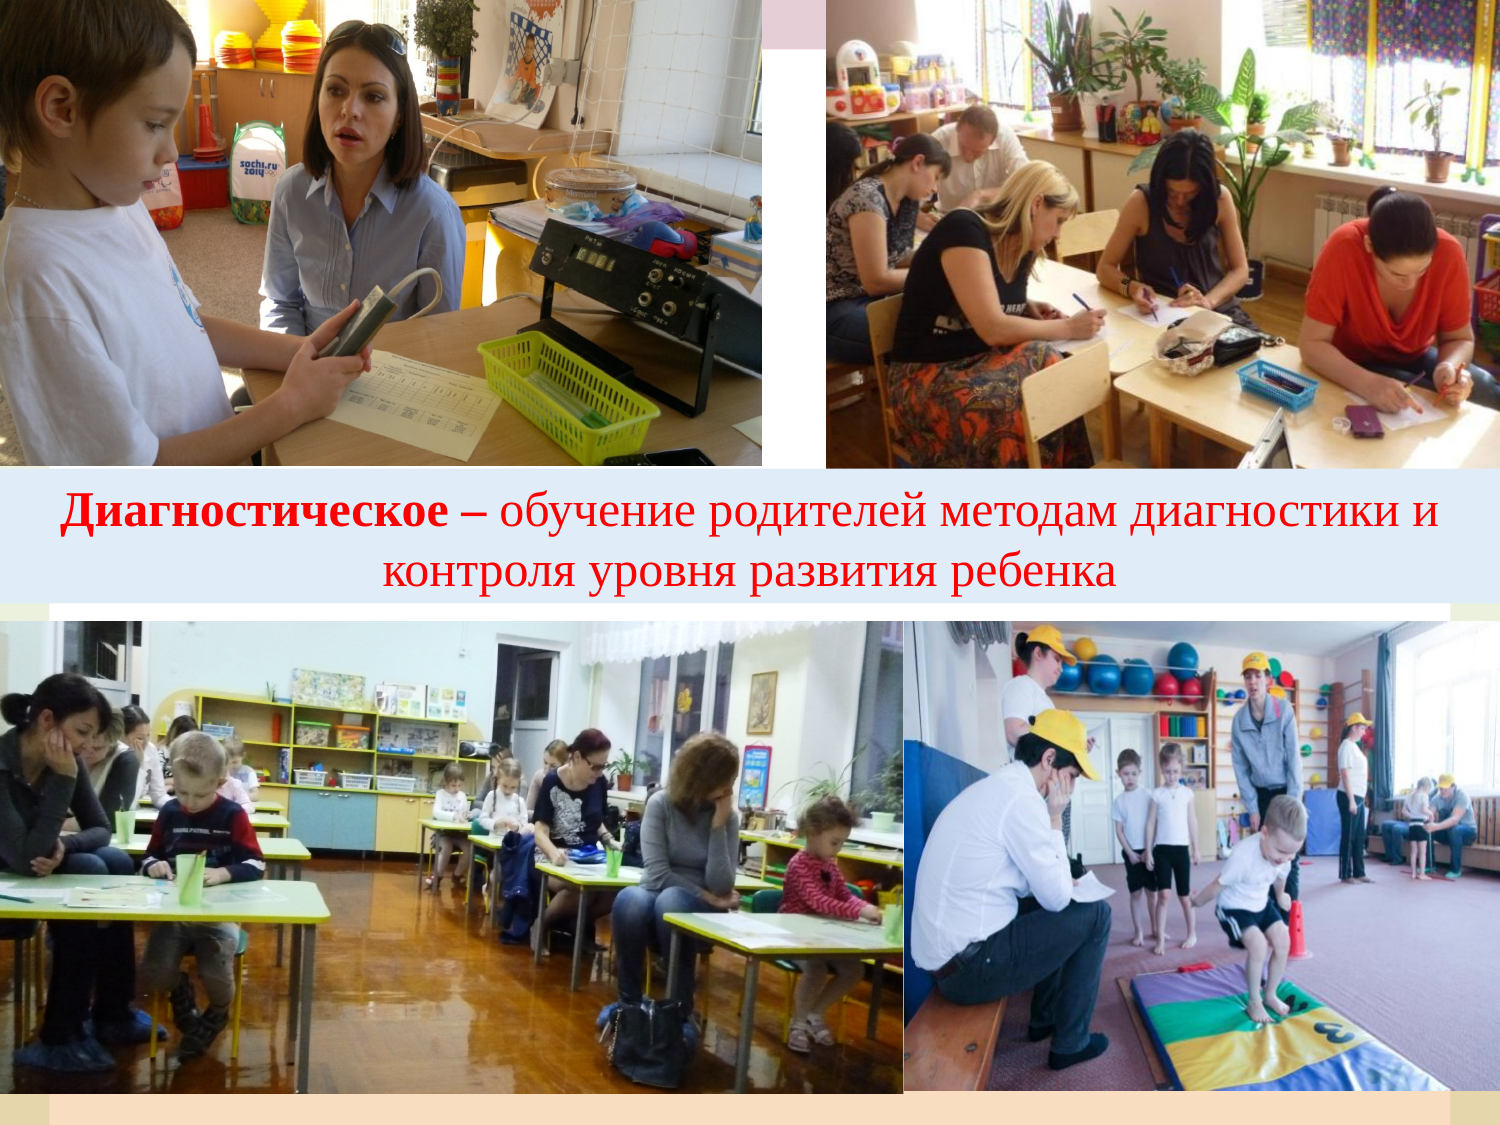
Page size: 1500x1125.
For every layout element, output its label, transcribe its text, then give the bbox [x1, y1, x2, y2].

picture [0, 620, 1500, 1095]
picture [0, 0, 762, 466]
text_box Диагностическое – обучение родителей методам диагностики и контроля уровня развития ребенка [0, 468, 1500, 604]
picture [826, 0, 1500, 469]
